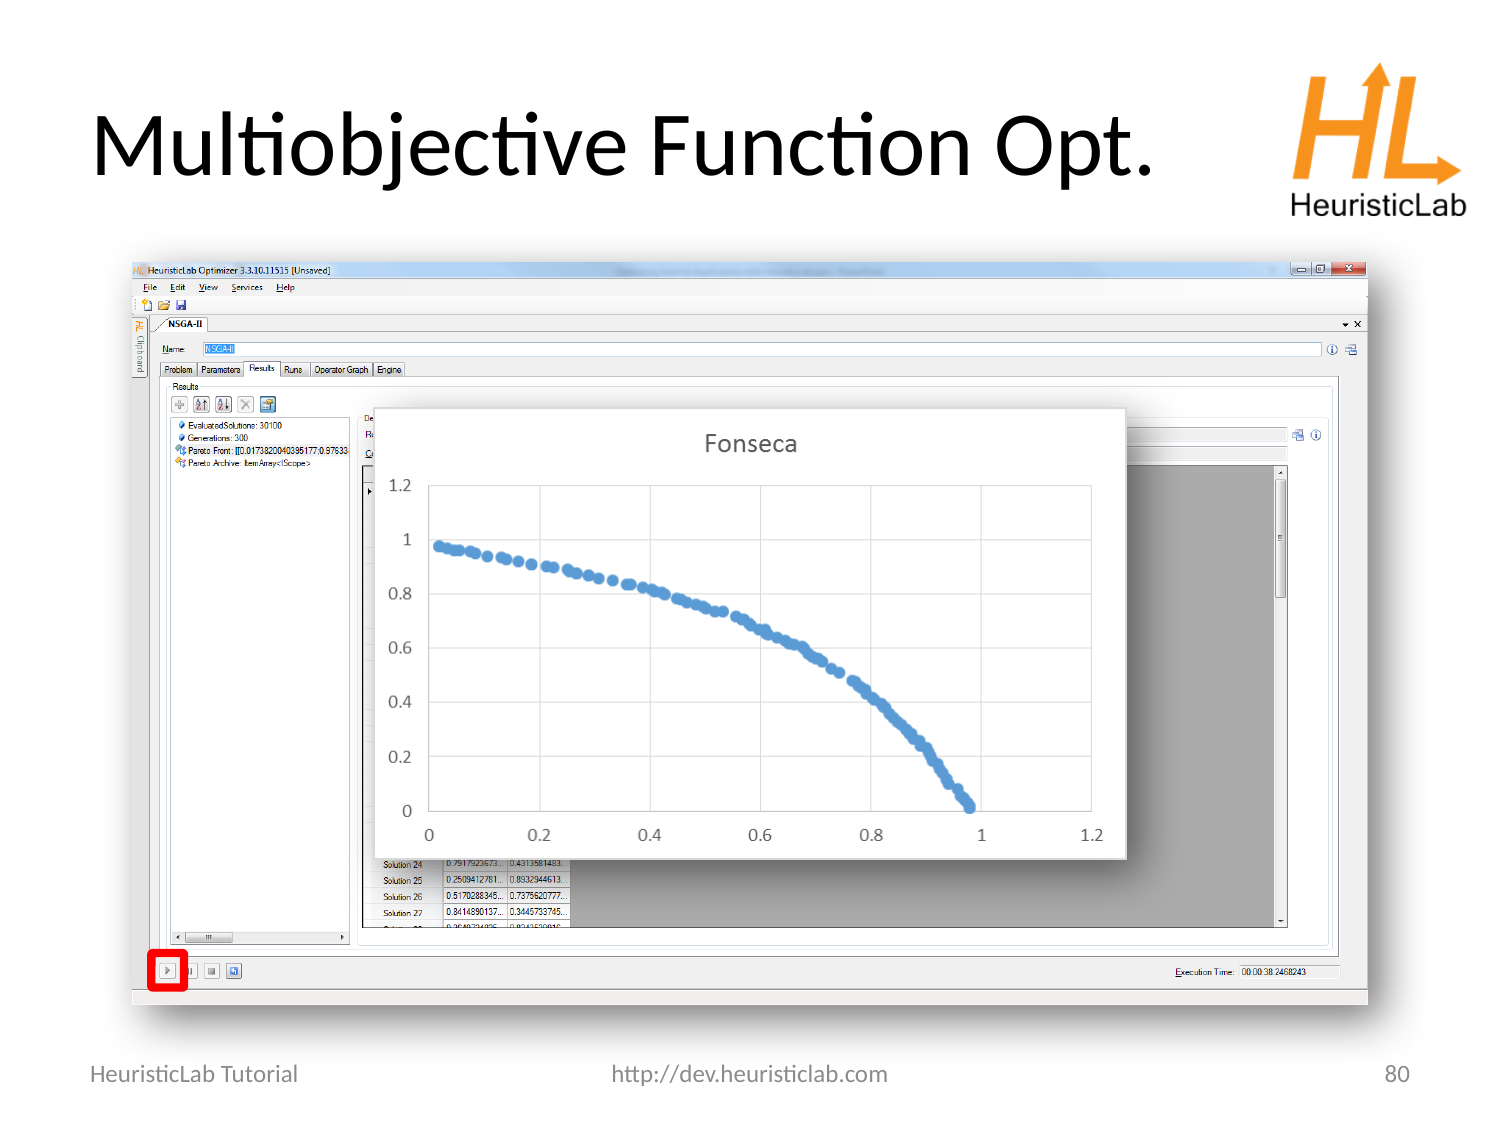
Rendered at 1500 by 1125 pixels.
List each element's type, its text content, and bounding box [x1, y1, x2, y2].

slide_number HeuristicLab Tutorial [75, 1042, 425, 1103]
picture [373, 407, 1127, 860]
slide_number 80 [1074, 1042, 1425, 1103]
picture [1281, 27, 1474, 244]
footer http://dev.heuristiclab.com [512, 1042, 988, 1103]
title Multiobjective Function Opt. [75, 45, 1282, 233]
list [132, 262, 1368, 1006]
